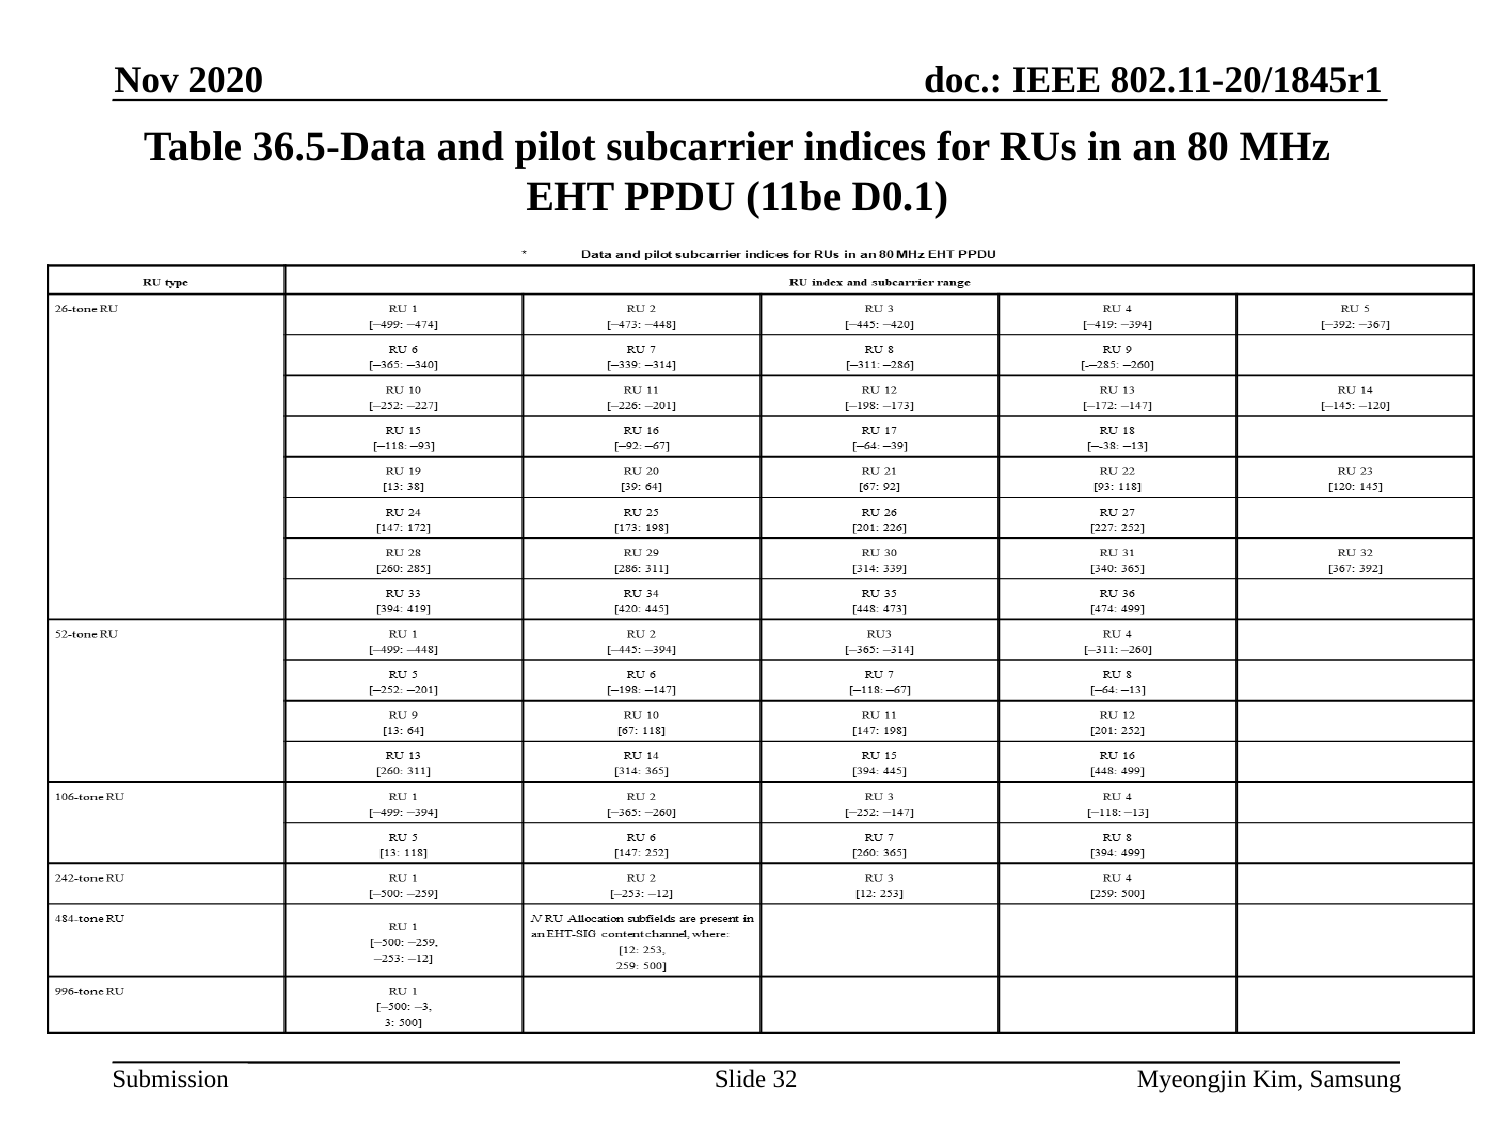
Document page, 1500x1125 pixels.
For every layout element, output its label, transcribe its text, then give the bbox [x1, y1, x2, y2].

title Table 36.5-Data and pilot subcarrier indices for RUs in an 80 MHz EHT PPDU (11be D0.1) [99, 112, 1376, 226]
picture [46, 237, 1476, 1034]
slide_number Slide 32 [712, 1061, 800, 1093]
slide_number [114, 54, 309, 101]
footer Myeongjin Kim, Samsung [1130, 1061, 1402, 1093]
